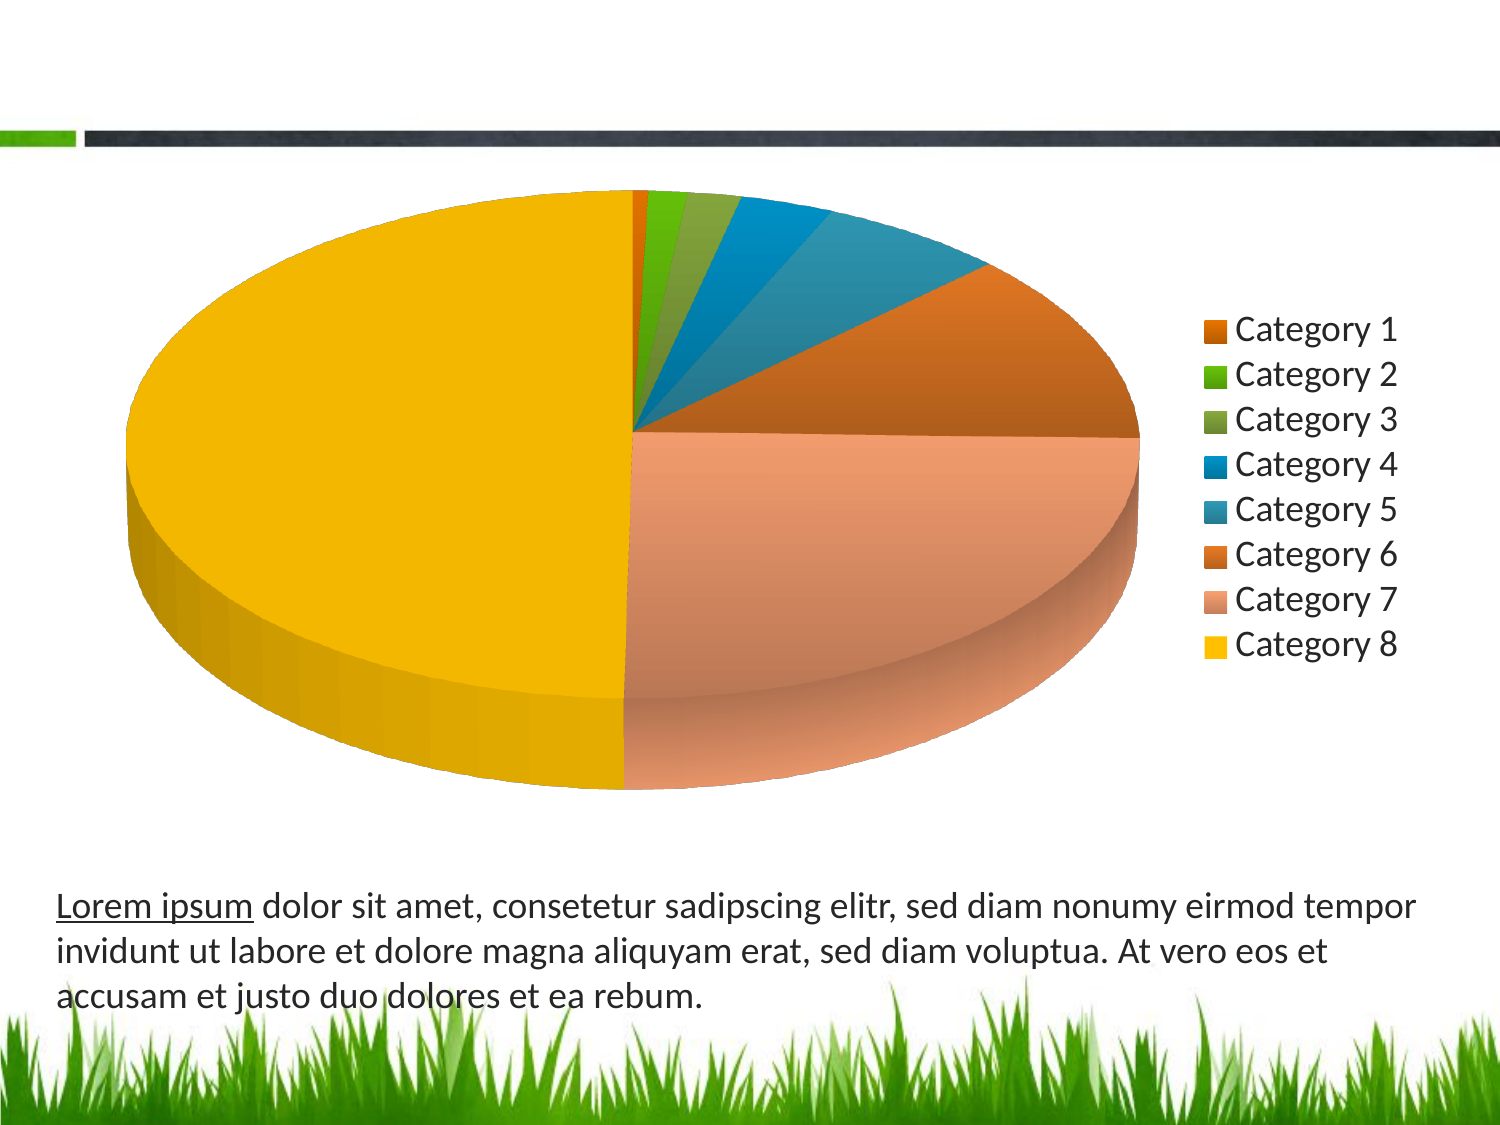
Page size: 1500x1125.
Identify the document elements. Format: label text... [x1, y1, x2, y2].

picture [0, 0, 1500, 1125]
text_box Lorem ipsum dolor sit amet, consetetur sadipscing elitr, sed diam nonumy eirmod tempor invidunt ut labore et dolore magna aliquyam erat, sed diam voluptua. At vero eos et accusam et justo duo dolores et ea rebum. [41, 873, 1459, 1024]
chart [72, 129, 1423, 851]
